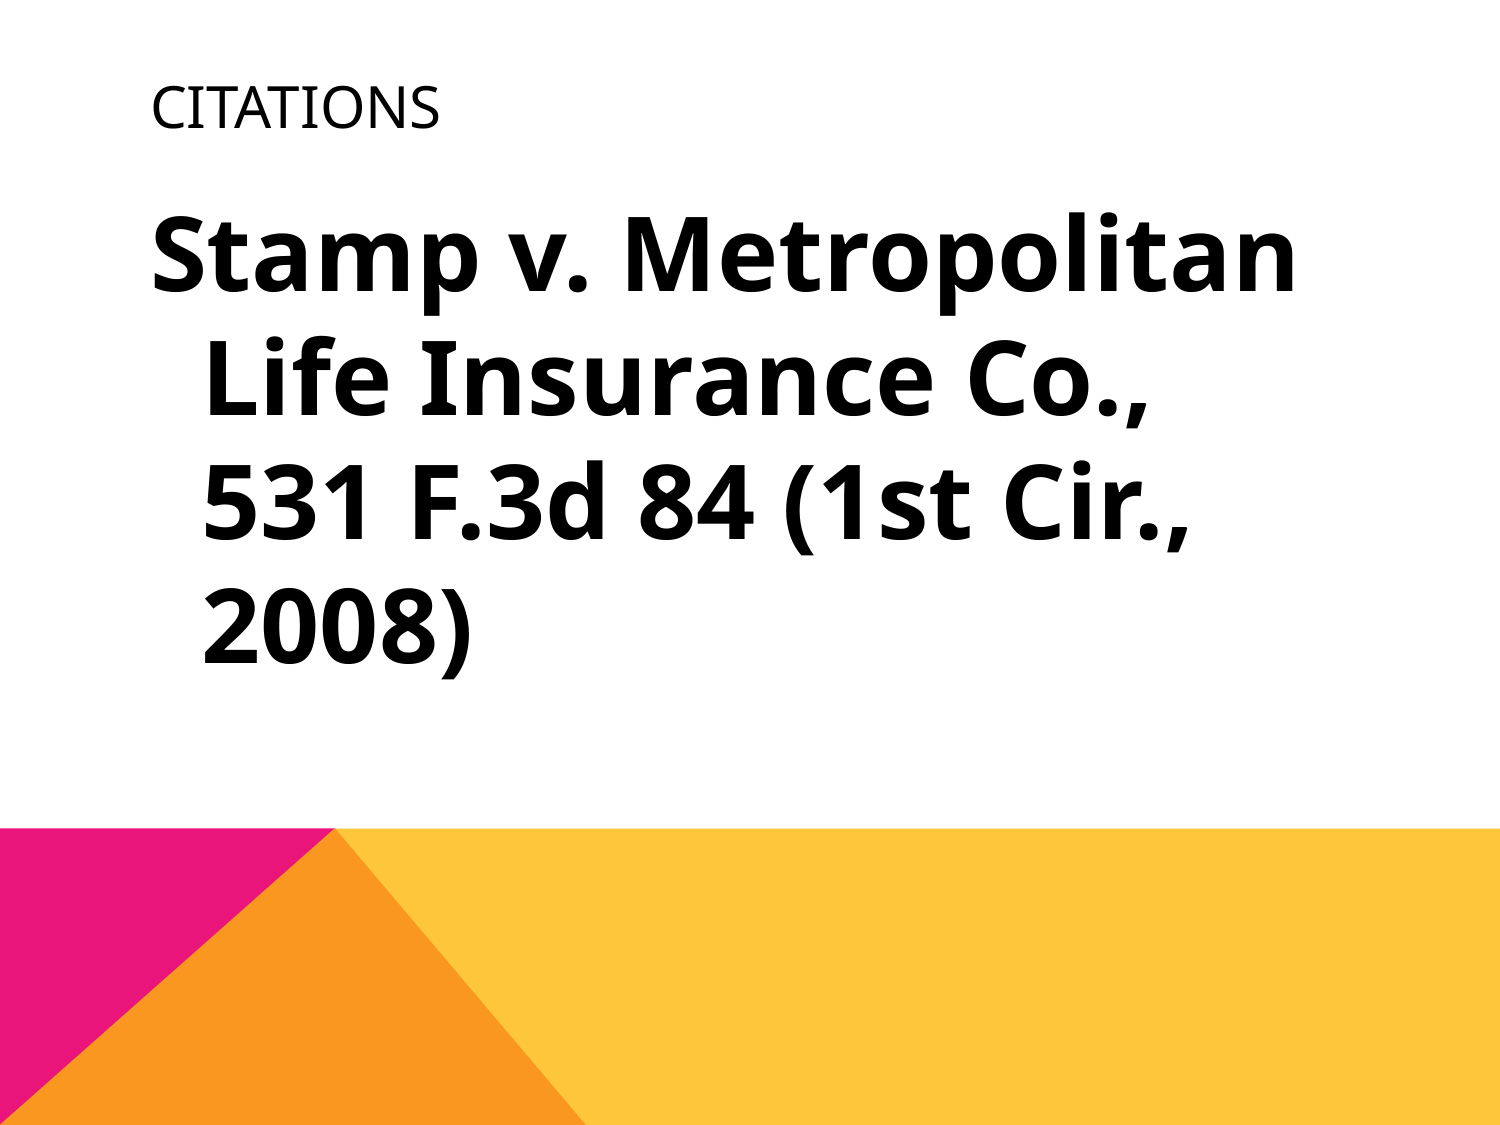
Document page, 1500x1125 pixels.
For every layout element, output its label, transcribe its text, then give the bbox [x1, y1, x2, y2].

list Stamp v. Metropolitan Life Insurance Co., 531 F.3d 84 (1st Cir., 2008) [135, 180, 1369, 768]
title Citations [135, 60, 1369, 150]
